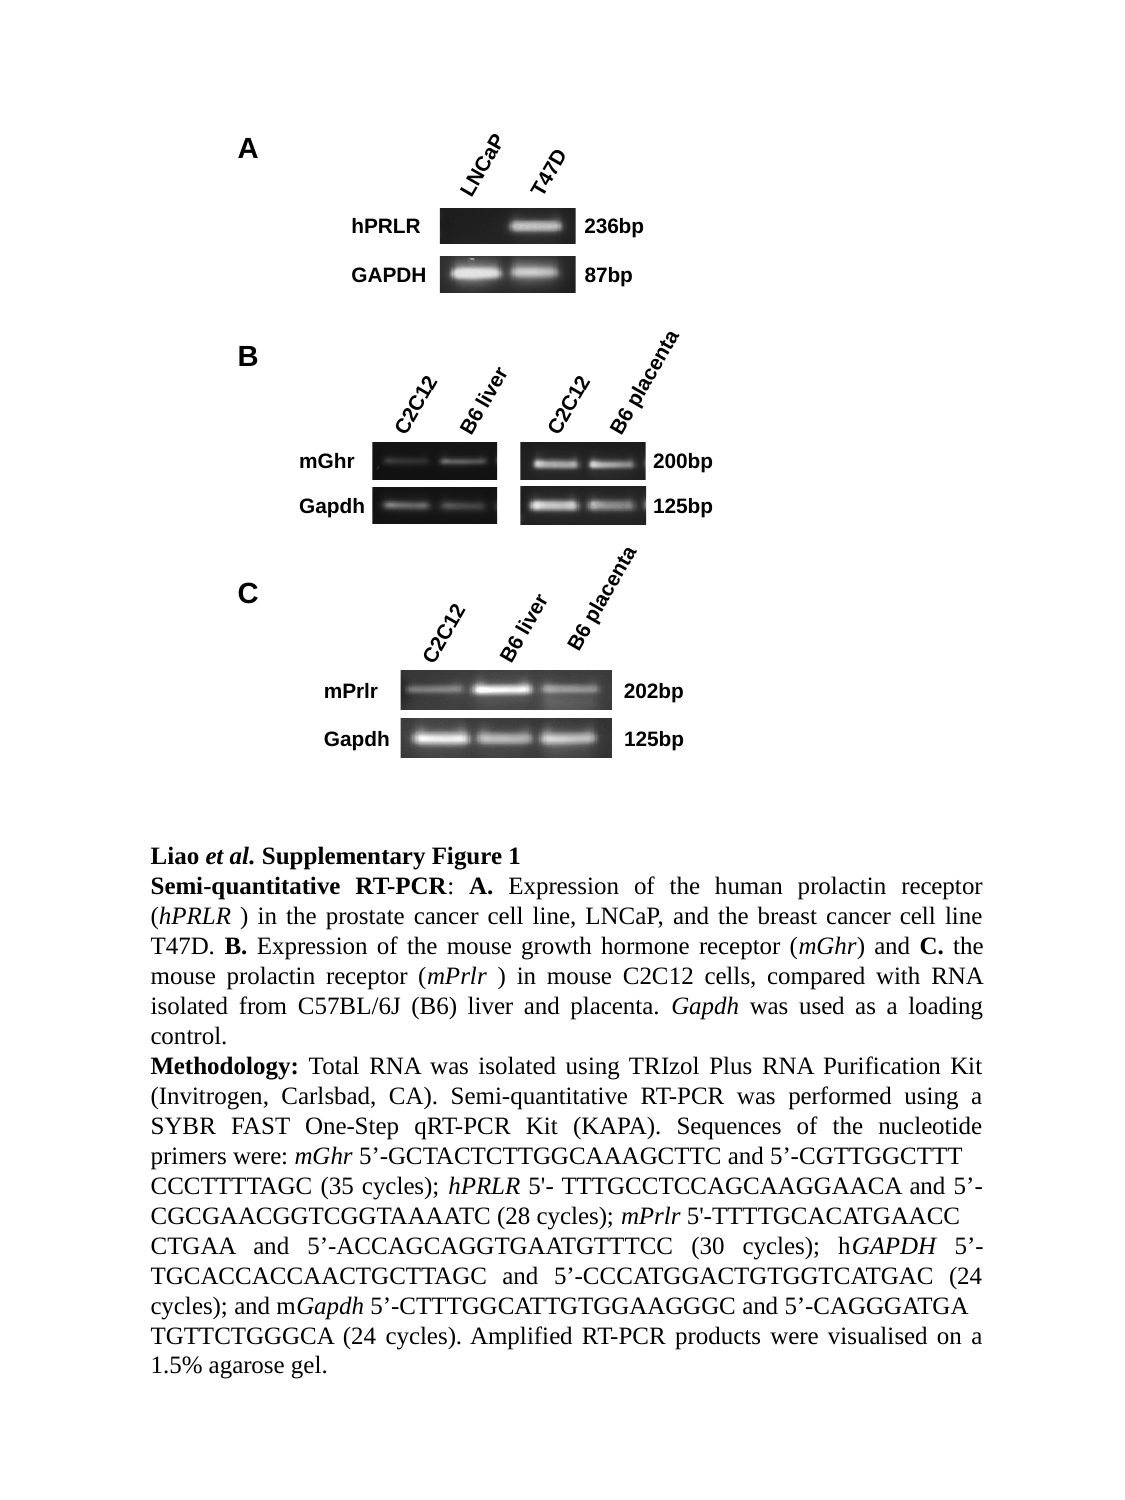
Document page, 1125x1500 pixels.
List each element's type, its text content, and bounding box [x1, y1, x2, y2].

text_box C [222, 566, 274, 617]
text_box B [222, 330, 274, 381]
text_box Liao et al. Supplementary Figure 1 Semi-quantitative RT-PCR: A. Expression of the human prolactin receptor (hPRLR ) in the prostate cancer cell line, LNCaP, and the breast cancer cell line T47D. B. Expression of the mouse growth hormone receptor (mGhr) and C. the mouse prolactin receptor (mPrlr ) in mouse C2C12 cells, compared with RNA isolated from C57BL/6J (B6) liver and placenta. Gapdh was used as a loading control. Methodology: Total RNA was isolated using TRIzol Plus RNA Purification Kit (Invitrogen, Carlsbad, CA). Semi-quantitative RT-PCR was performed using a SYBR FAST One-Step qRT-PCR Kit (KAPA). Sequences of the nucleotide primers were: mGhr 5’-GCTACTCTTGGCAAAGCTTC and 5’-CGTTGGCTTT CCCTTTTAGC (35 cycles); hPRLR 5'- TTTGCCTCCAGCAAGGAACA and 5’-CGCGAACGGTCGGTAAAATC (28 cycles); mPrlr 5'-TTTTGCACATGAACC CTGAA and 5’-ACCAGCAGGTGAATGTTTCC (30 cycles); hGAPDH 5’-TGCACCACCAACTGCTTAGC and 5’-CCCATGGACTGTGGTCATGAC (24 cycles); and mGapdh 5’-CTTTGGCATTGTGGAAGGGC and 5’-CAGGGATGA TGTTCTGGGCA (24 cycles). Amplified RT-PCR products were visualised on a 1.5% agarose gel. [135, 832, 999, 1417]
text_box A [222, 122, 274, 172]
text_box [336, 53, 680, 295]
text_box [308, 519, 720, 759]
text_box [284, 291, 746, 526]
